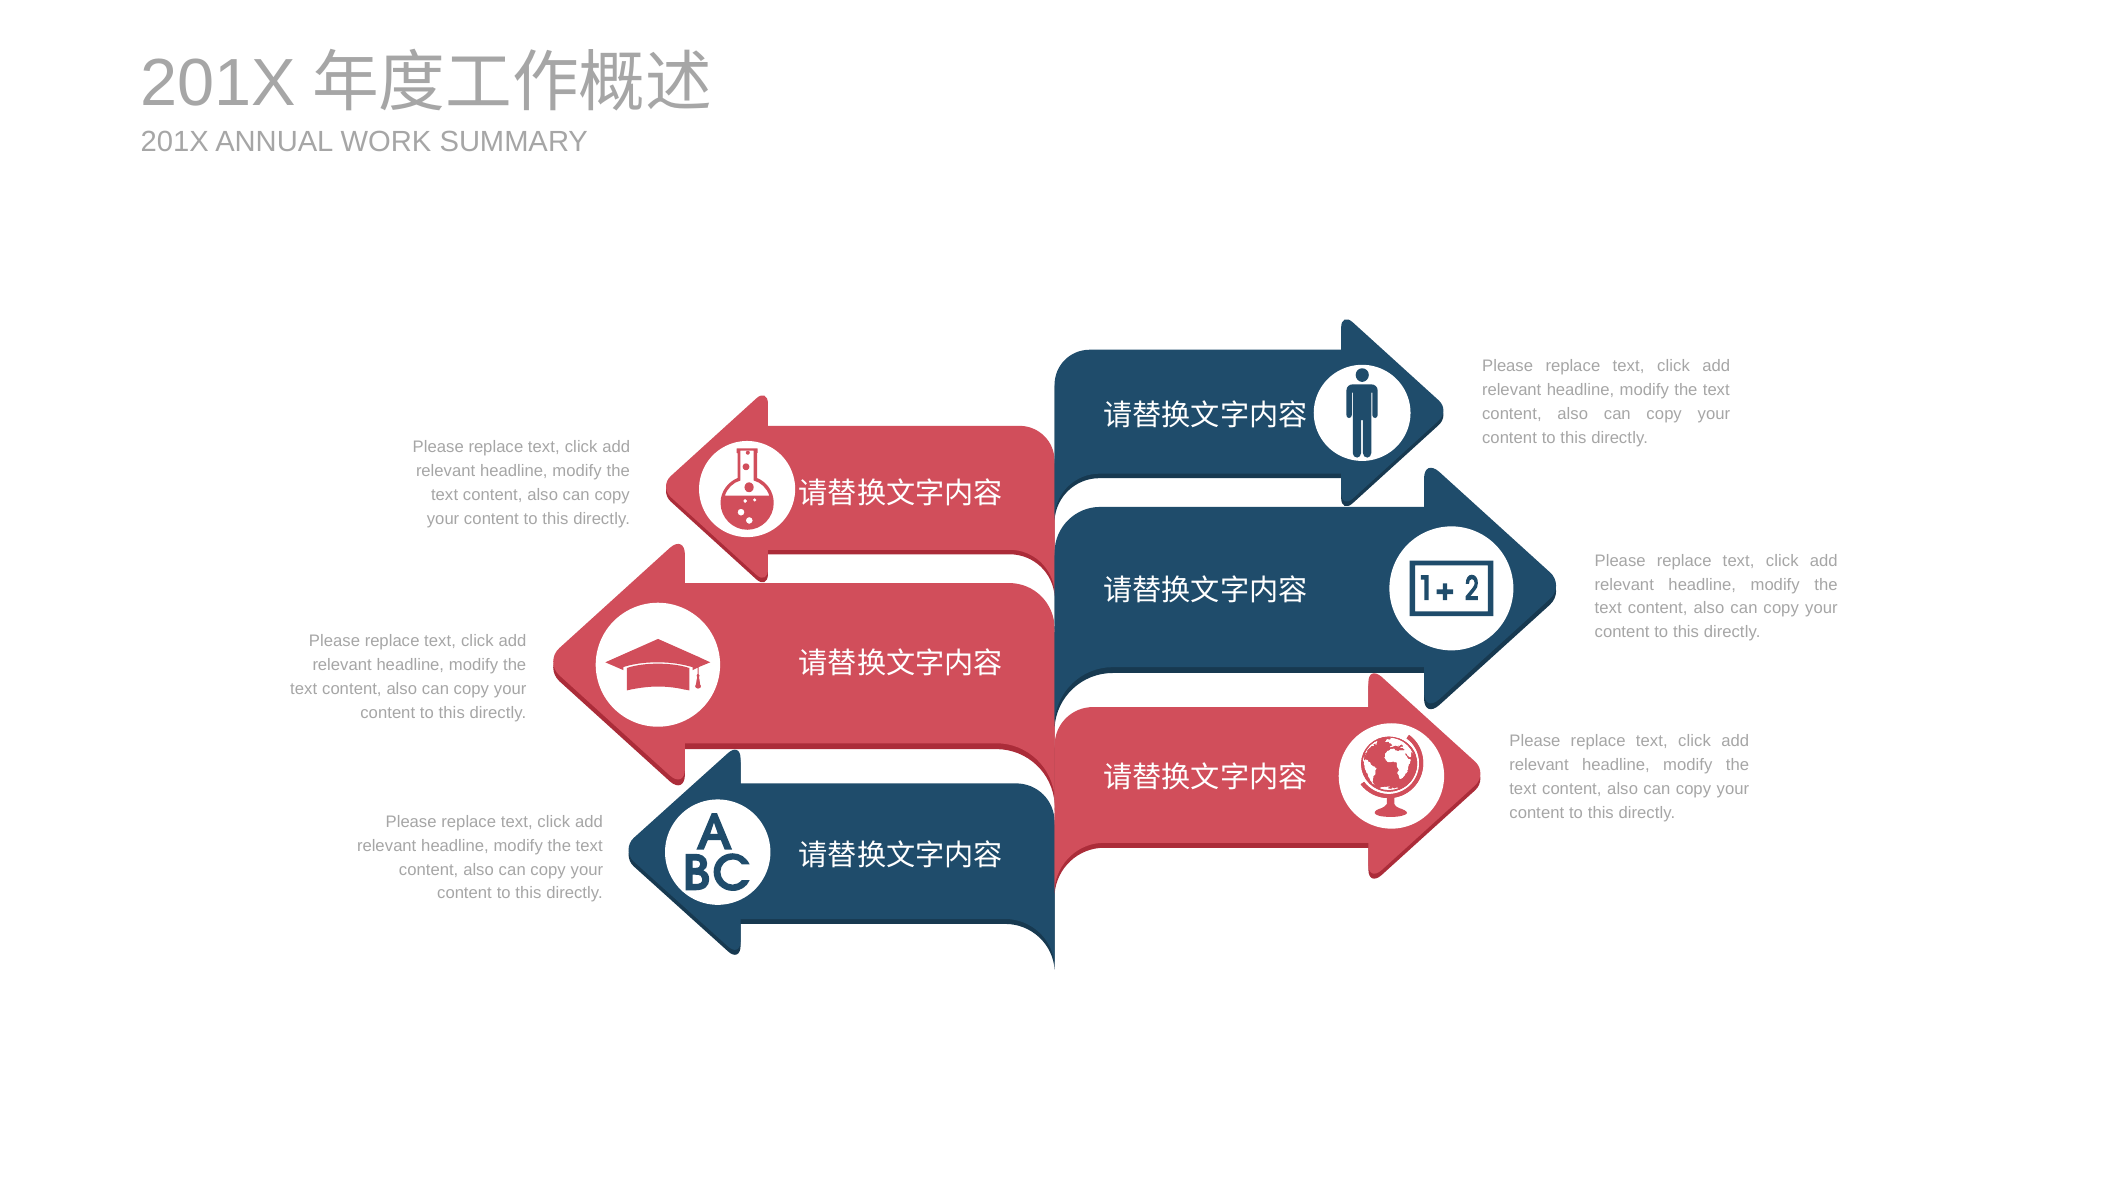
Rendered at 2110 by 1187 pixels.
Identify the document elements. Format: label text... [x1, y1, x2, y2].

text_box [1054, 316, 1446, 464]
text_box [1338, 723, 1445, 829]
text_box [664, 799, 771, 905]
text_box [1389, 526, 1514, 651]
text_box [1313, 364, 1411, 461]
text_box 201X年度工作概述 [140, 38, 789, 119]
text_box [699, 440, 796, 538]
text_box Please replace text, click add relevant headline, modify the text content, also can copy your content to this directly. [261, 615, 548, 733]
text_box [626, 804, 1055, 970]
text_box Please replace text, click add relevant headline, modify the text content, also can copy your content to this directly. [1488, 715, 1771, 833]
text_box 201X ANNUAL WORK SUMMARY [140, 122, 602, 158]
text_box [1054, 728, 1483, 894]
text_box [595, 602, 721, 727]
text_box Please replace text, click add relevant headline, modify the text content, also can copy your content to this directly. [1461, 340, 1752, 458]
text_box Please replace text, click add relevant headline, modify the text content, also can copy your content to this directly. [319, 796, 625, 913]
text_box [1054, 464, 1559, 728]
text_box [664, 392, 1054, 540]
text_box Please replace text, click add relevant headline, modify the text content, also can copy your content to this directly. [373, 421, 652, 539]
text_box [551, 540, 1054, 804]
text_box Please replace text, click add relevant headline, modify the text content, also can copy your content to this directly. [1573, 535, 1859, 652]
